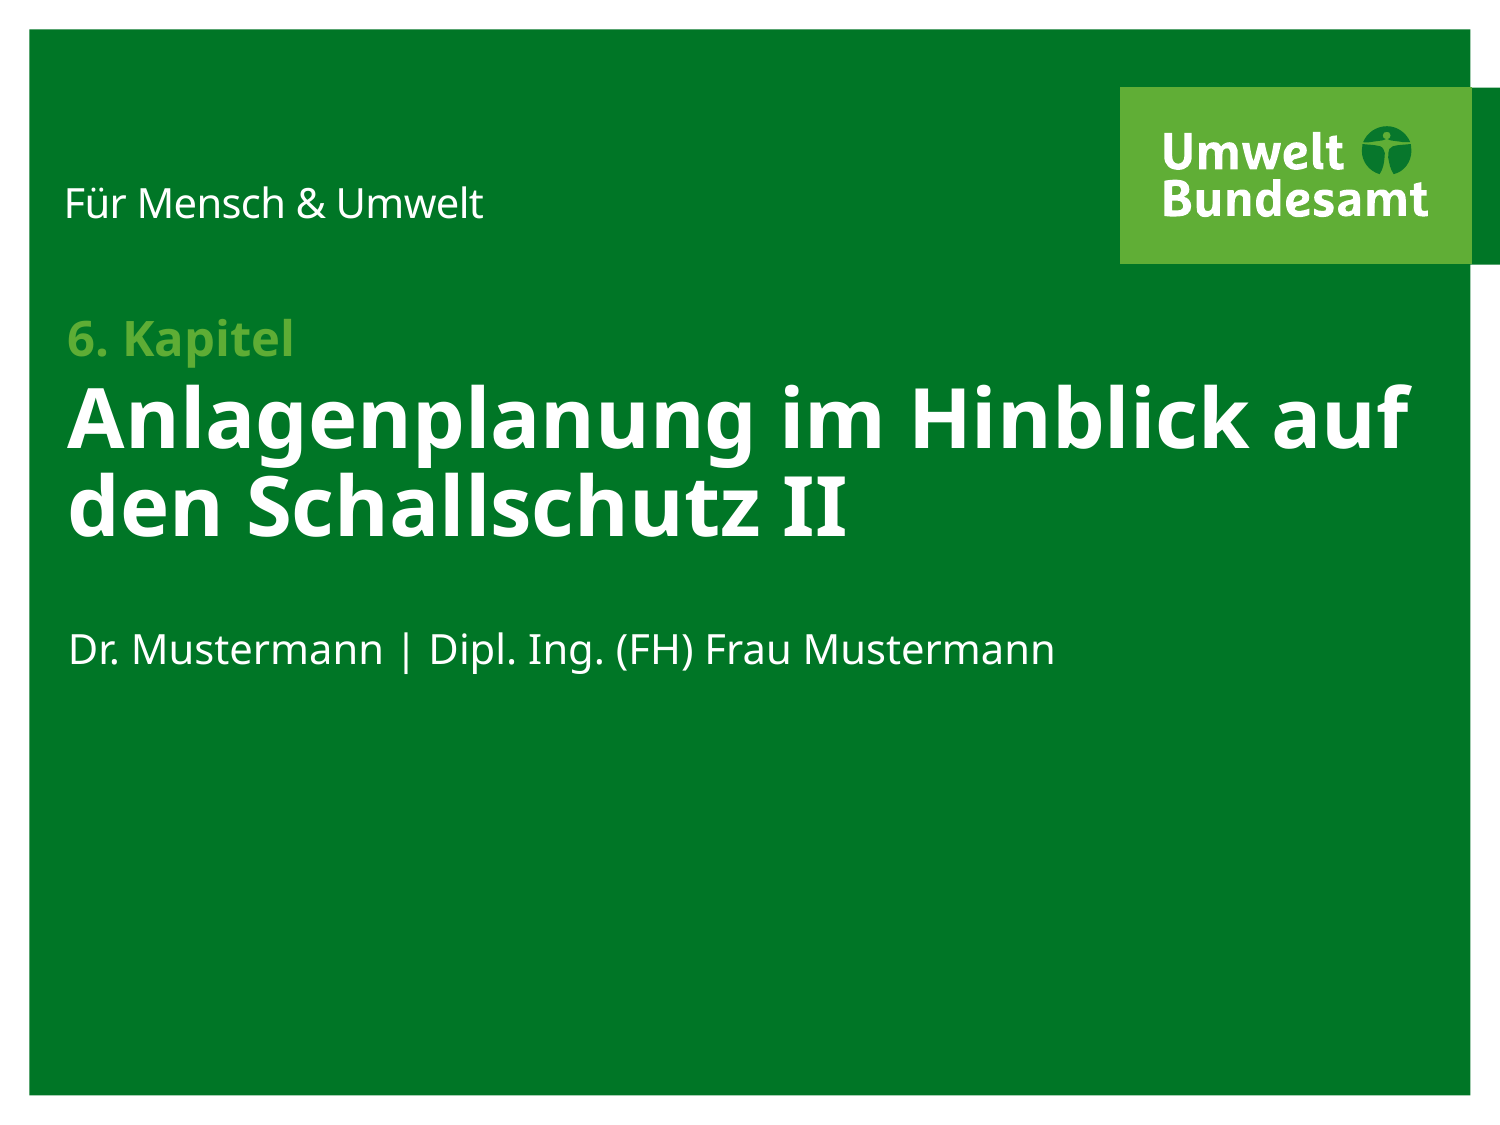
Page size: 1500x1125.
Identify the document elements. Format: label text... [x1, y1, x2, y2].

title 6. Kapitel [67, 307, 1427, 367]
subtitle Anlagenplanung im Hinblick auf den Schallschutz II [67, 377, 1427, 621]
list Dr. Mustermann | Dipl. Ing. (FH) Frau Mustermann [67, 623, 1427, 1007]
